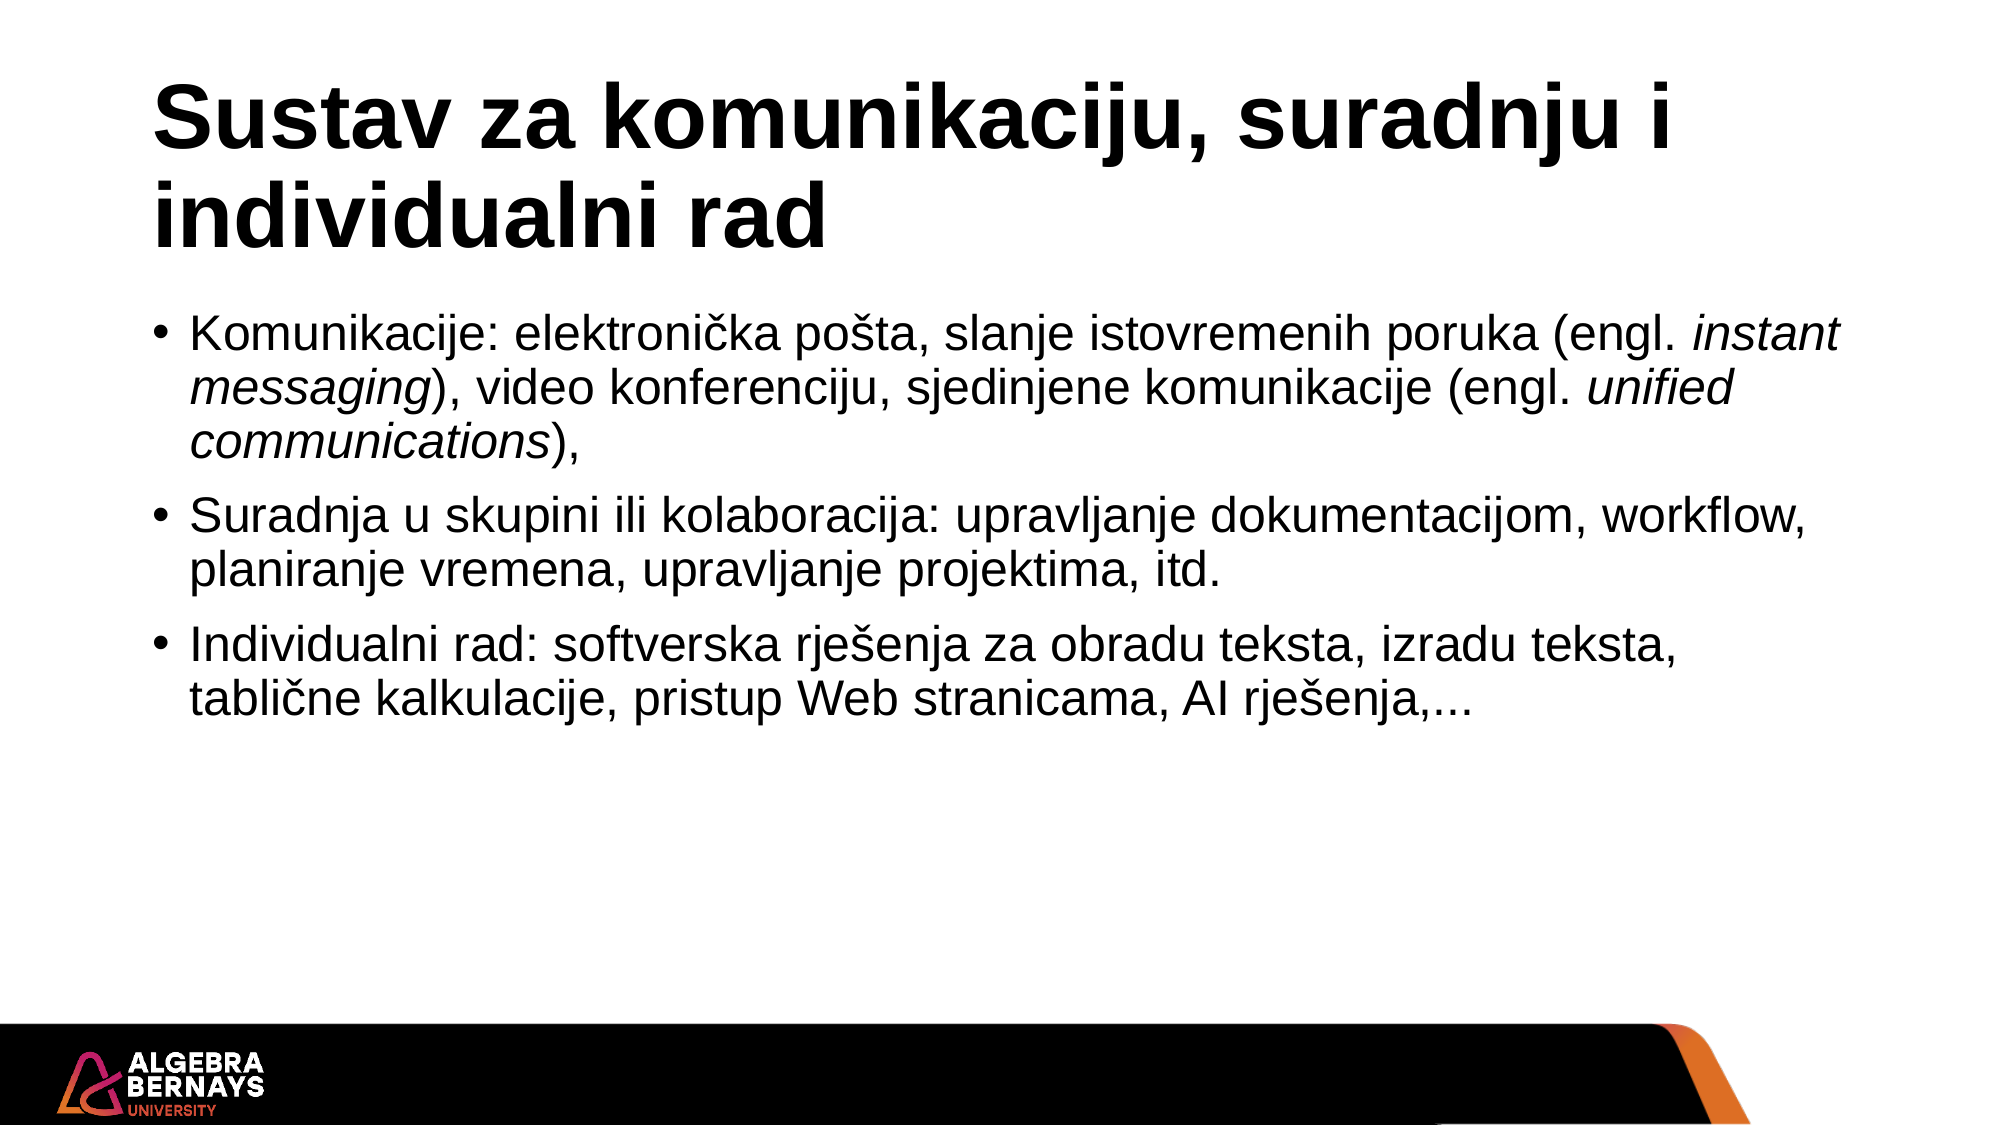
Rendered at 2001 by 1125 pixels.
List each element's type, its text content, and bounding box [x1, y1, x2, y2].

title Sustav za komunikaciju, suradnju i individualni rad [137, 59, 1863, 278]
list Komunikacije: elektronička pošta, slanje istovremenih poruka (engl. instant messaging), video konferenciju, sjedinjene komunikacije (engl. unified communications), Suradnja u skupini ili kolaboracija: upravljanje dokumentacijom, workflow, planiranje vremena, upravljanje projektima, itd. Individualni rad: softverska rješenja za obradu teksta, izradu teksta, tablične kalkulacije, pristup Web stranicama, AI rješenja,... [137, 299, 1863, 1014]
picture [0, 1023, 1958, 1125]
